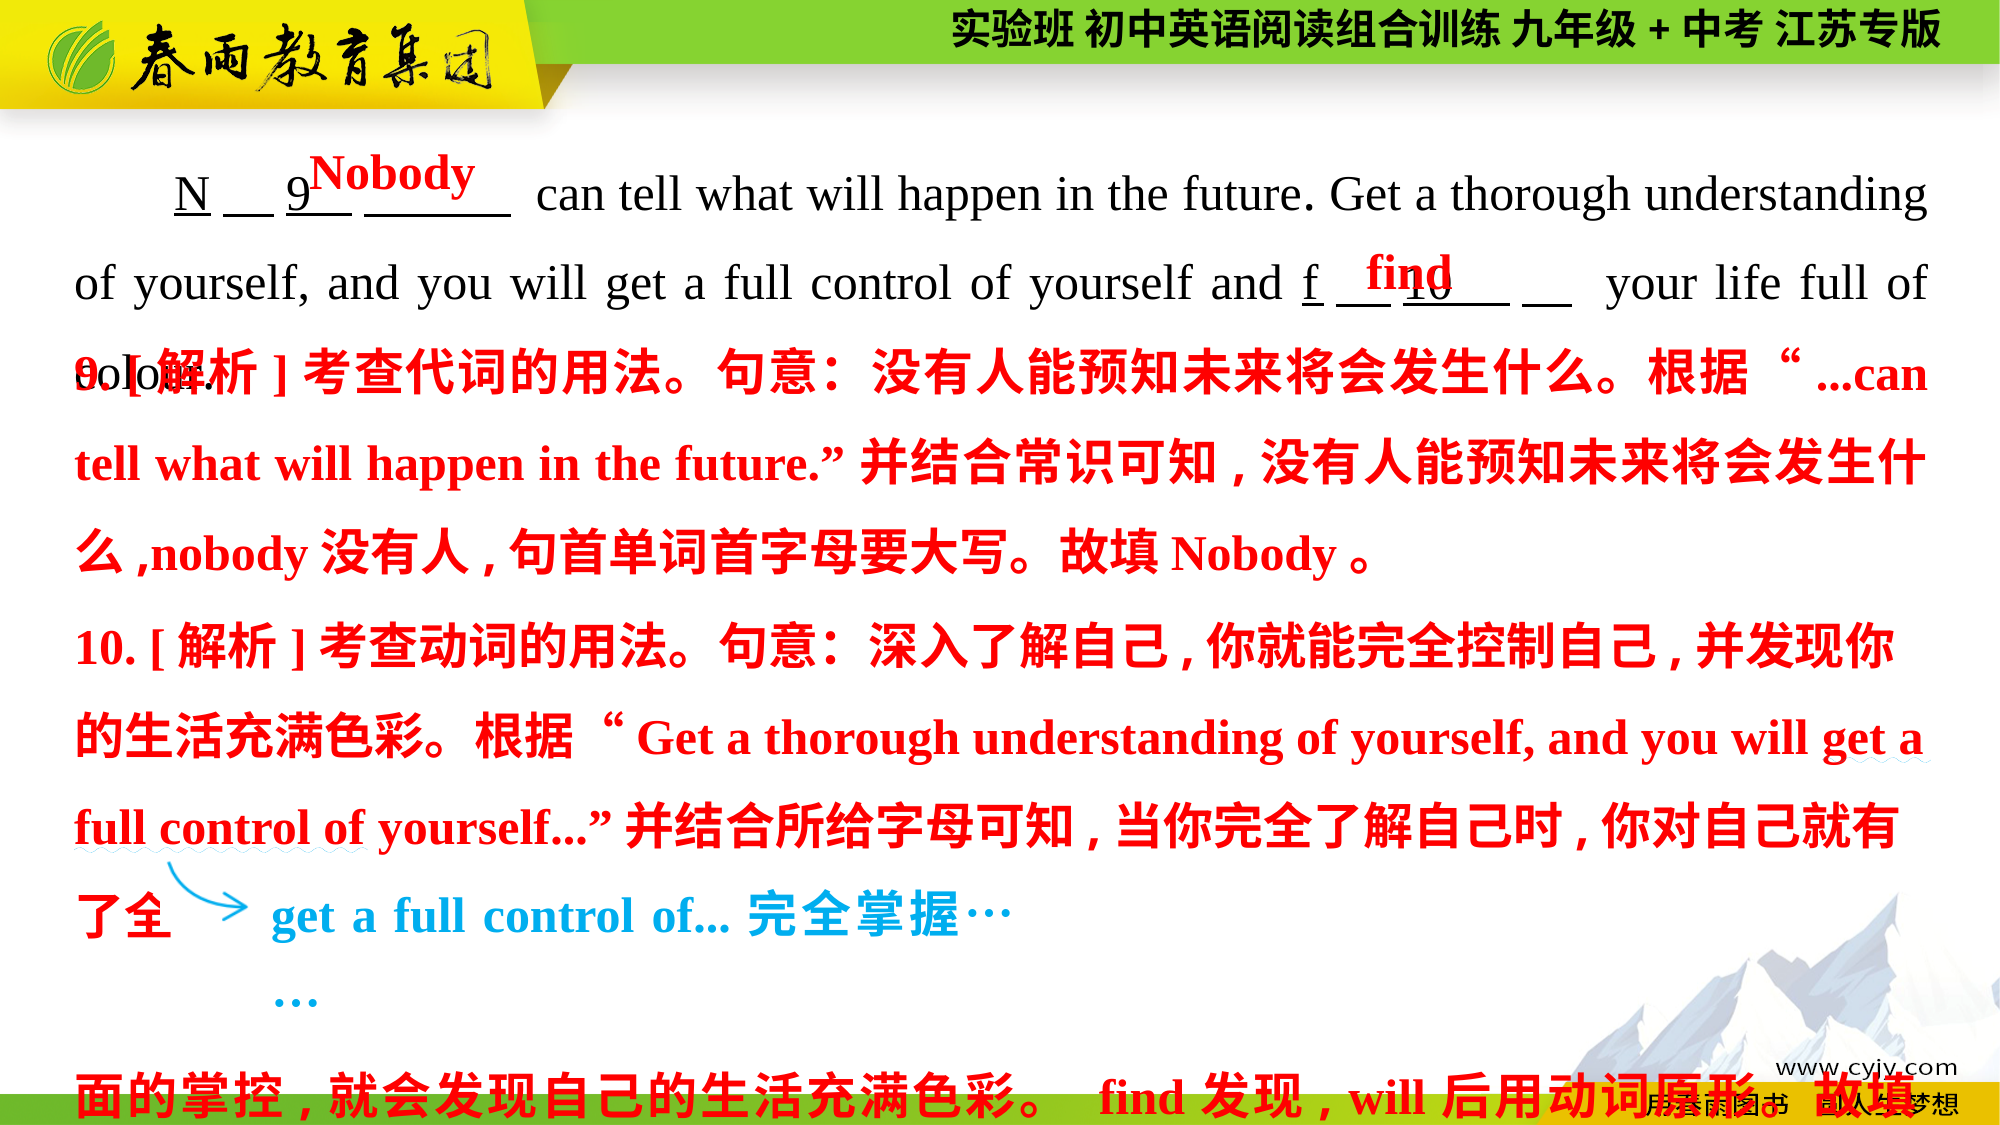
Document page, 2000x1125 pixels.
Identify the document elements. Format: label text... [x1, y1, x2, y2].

text_box Nobody [294, 131, 491, 207]
picture [0, 0, 2000, 1125]
text_box get a full control of...完全掌握…… [256, 845, 1029, 950]
text_box 10. [解析]考查动词的用法。句意：深入了解自己,你就能完全控制自己,并发现你的生活充满色彩。根据“Get a thorough understanding of yourself, and you will get a full control of yourself...”并结合所给字母可知,当你完全了解自己时,你对自己就有了全 面的掌控,就会发现自己的生活充满色彩。 find发现, will后用动词原形。故填find。 [59, 576, 1944, 1125]
list N 9 can tell what will happen in the future. Get a thorough understanding of yourself, and you will get a full control of yourself and f 10 your life full of colour. [59, 122, 1944, 302]
picture [160, 853, 254, 927]
text_box 9. [解析]考查代词的用法。句意：没有人能预知未来将会发生什么。根据“...can tell what will happen in the future.”并结合常识可知,没有人能预知未来将会发生什么,nobody没有人,句首单词首字母要大写。故填Nobody。 [59, 302, 1944, 576]
text_box find [1351, 231, 1468, 307]
